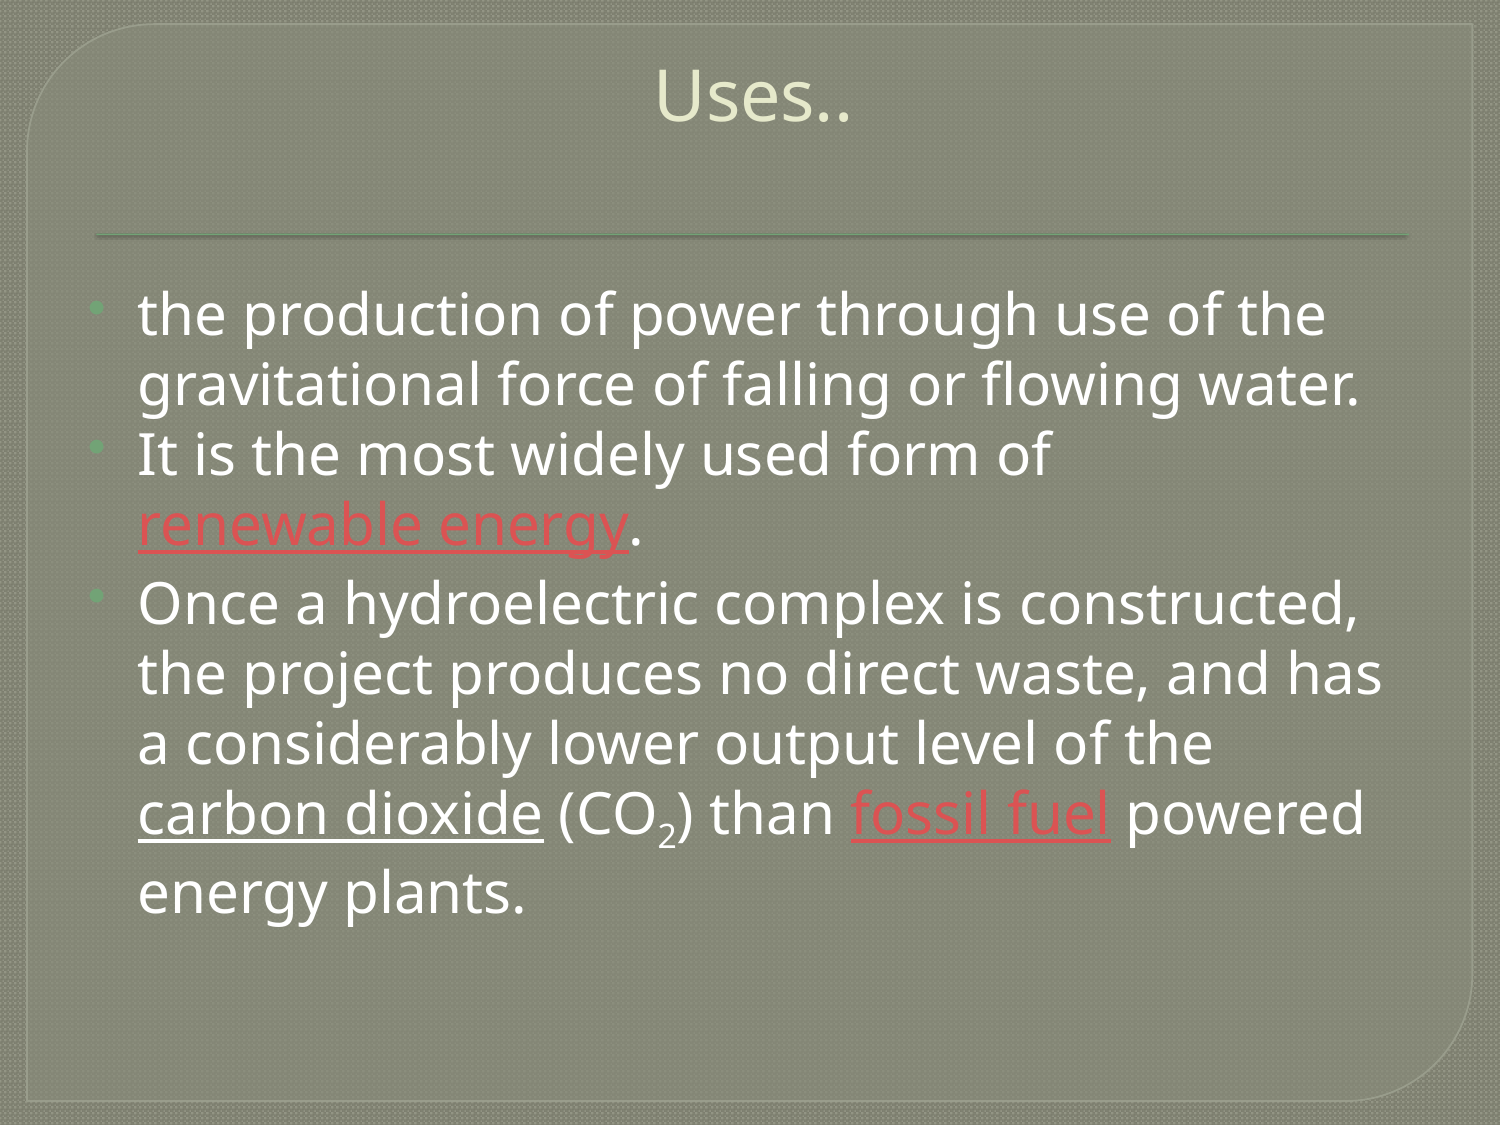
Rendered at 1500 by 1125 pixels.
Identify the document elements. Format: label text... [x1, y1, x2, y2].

title Uses.. [75, 41, 1425, 230]
list the production of power through use of the gravitational force of falling or flowing water. It is the most widely used form of renewable energy. Once a hydroelectric complex is constructed, the project produces no direct waste, and has a considerably lower output level of the carbon dioxide (CO2) than fossil fuel powered energy plants. [75, 270, 1425, 1013]
